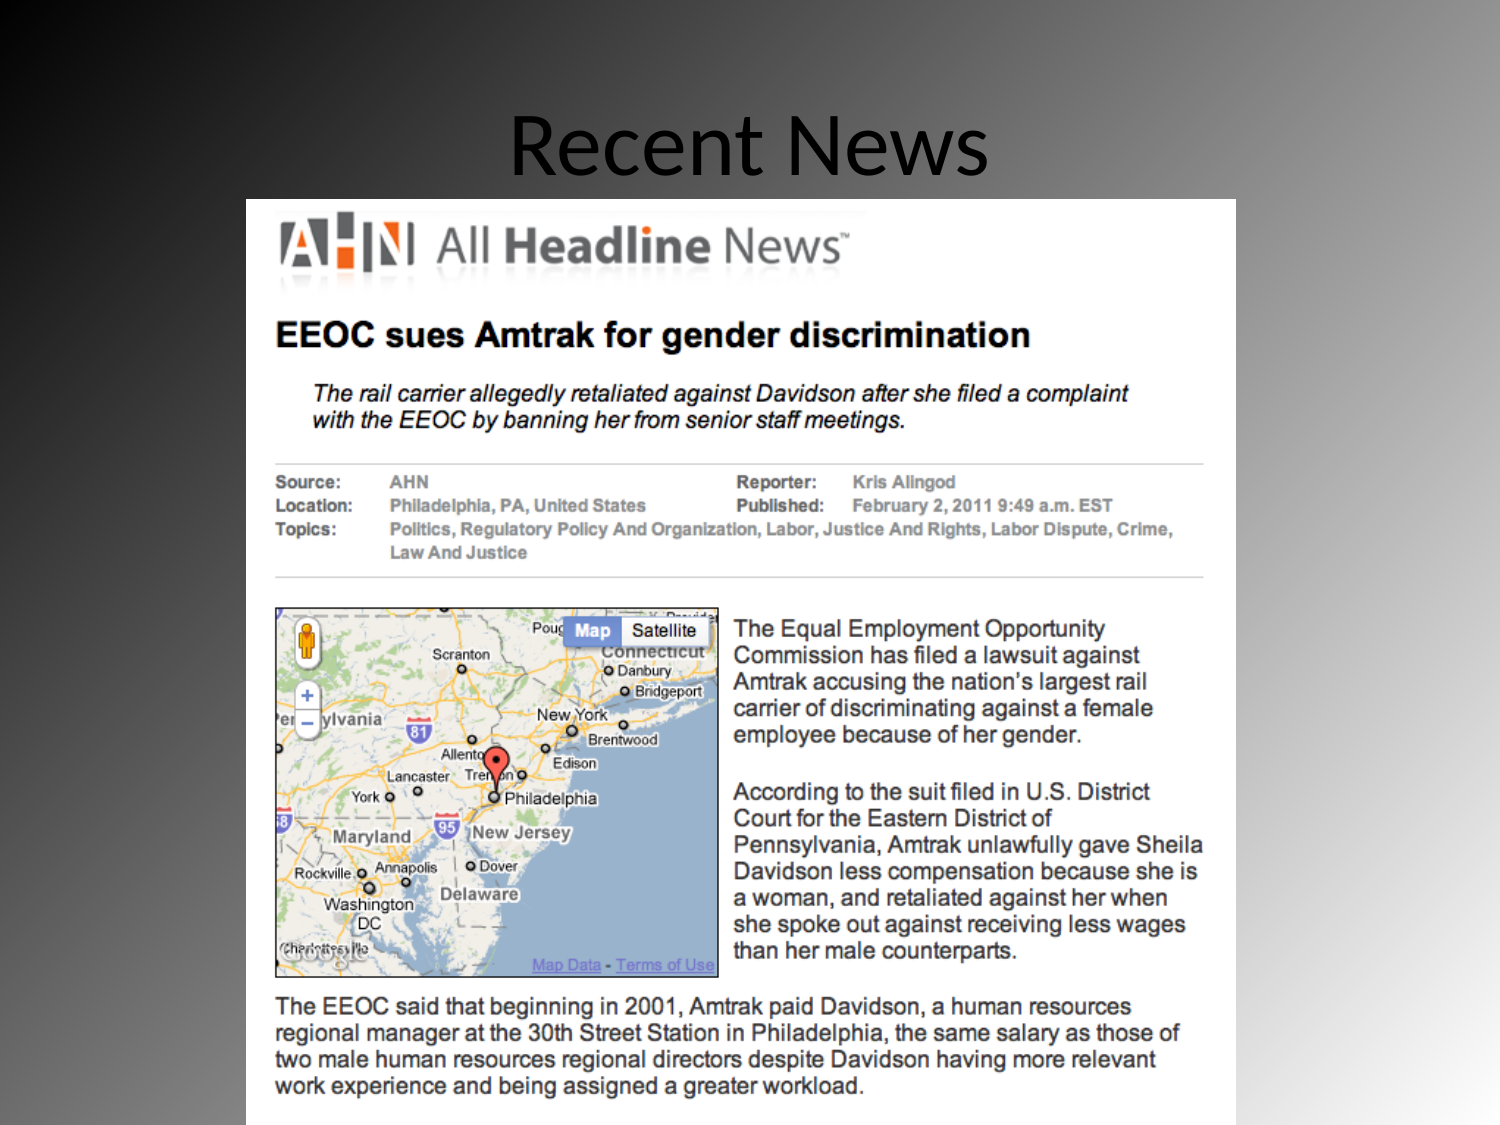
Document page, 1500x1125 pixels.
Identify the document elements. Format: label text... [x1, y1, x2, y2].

title Recent News [75, 45, 1425, 198]
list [0, 199, 1500, 1125]
